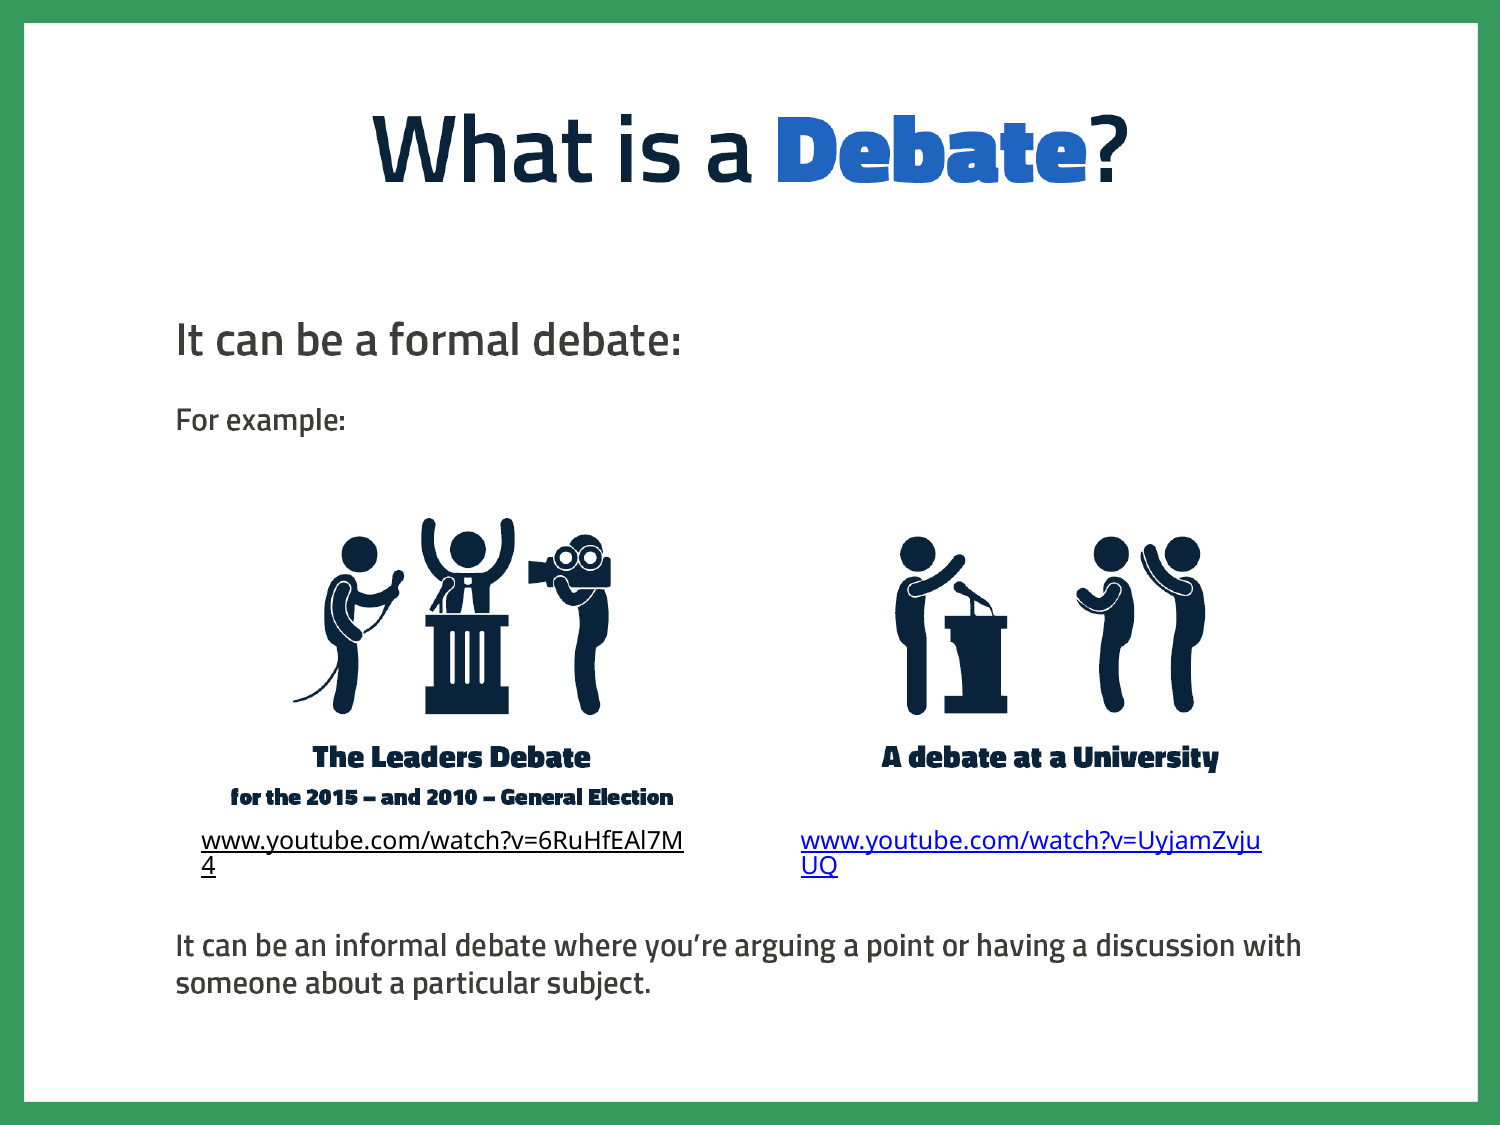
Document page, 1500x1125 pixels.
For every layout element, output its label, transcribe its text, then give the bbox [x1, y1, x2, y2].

picture [0, 0, 1500, 1125]
text_box www.youtube.com/watch?v=UyjamZvjuUQ [725, 817, 1300, 866]
text_box www.youtube.com/watch?v=6RuHfEAl7M4 [112, 817, 713, 896]
